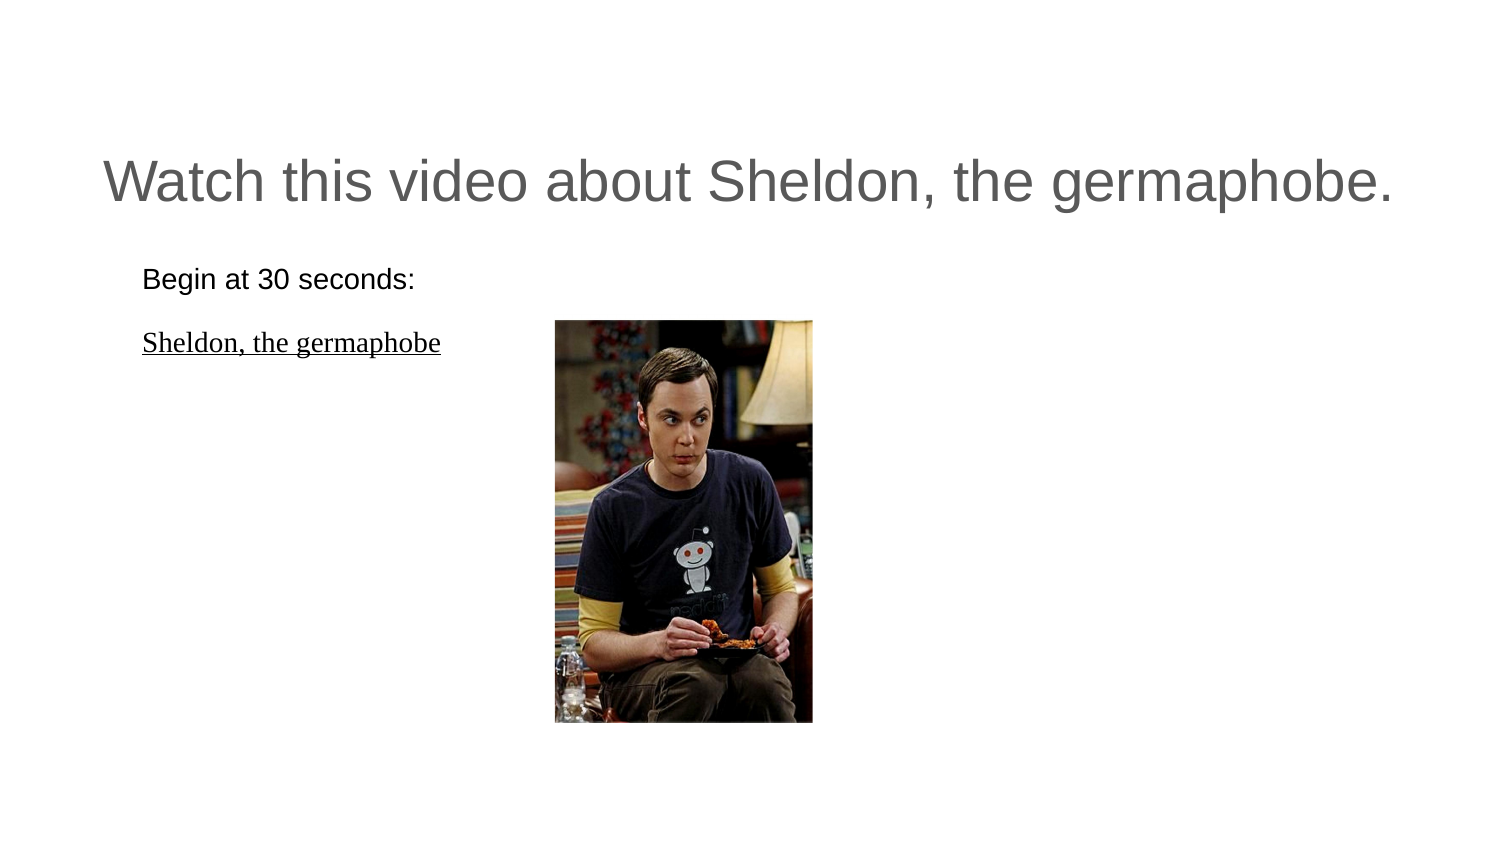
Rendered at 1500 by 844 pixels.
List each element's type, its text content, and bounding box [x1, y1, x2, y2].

subtitle Watch this video about Sheldon, the germaphobe. [51, 127, 1449, 258]
picture [554, 313, 813, 723]
text_box Begin at 30 seconds: Sheldon, the germaphobe [127, 245, 1413, 738]
